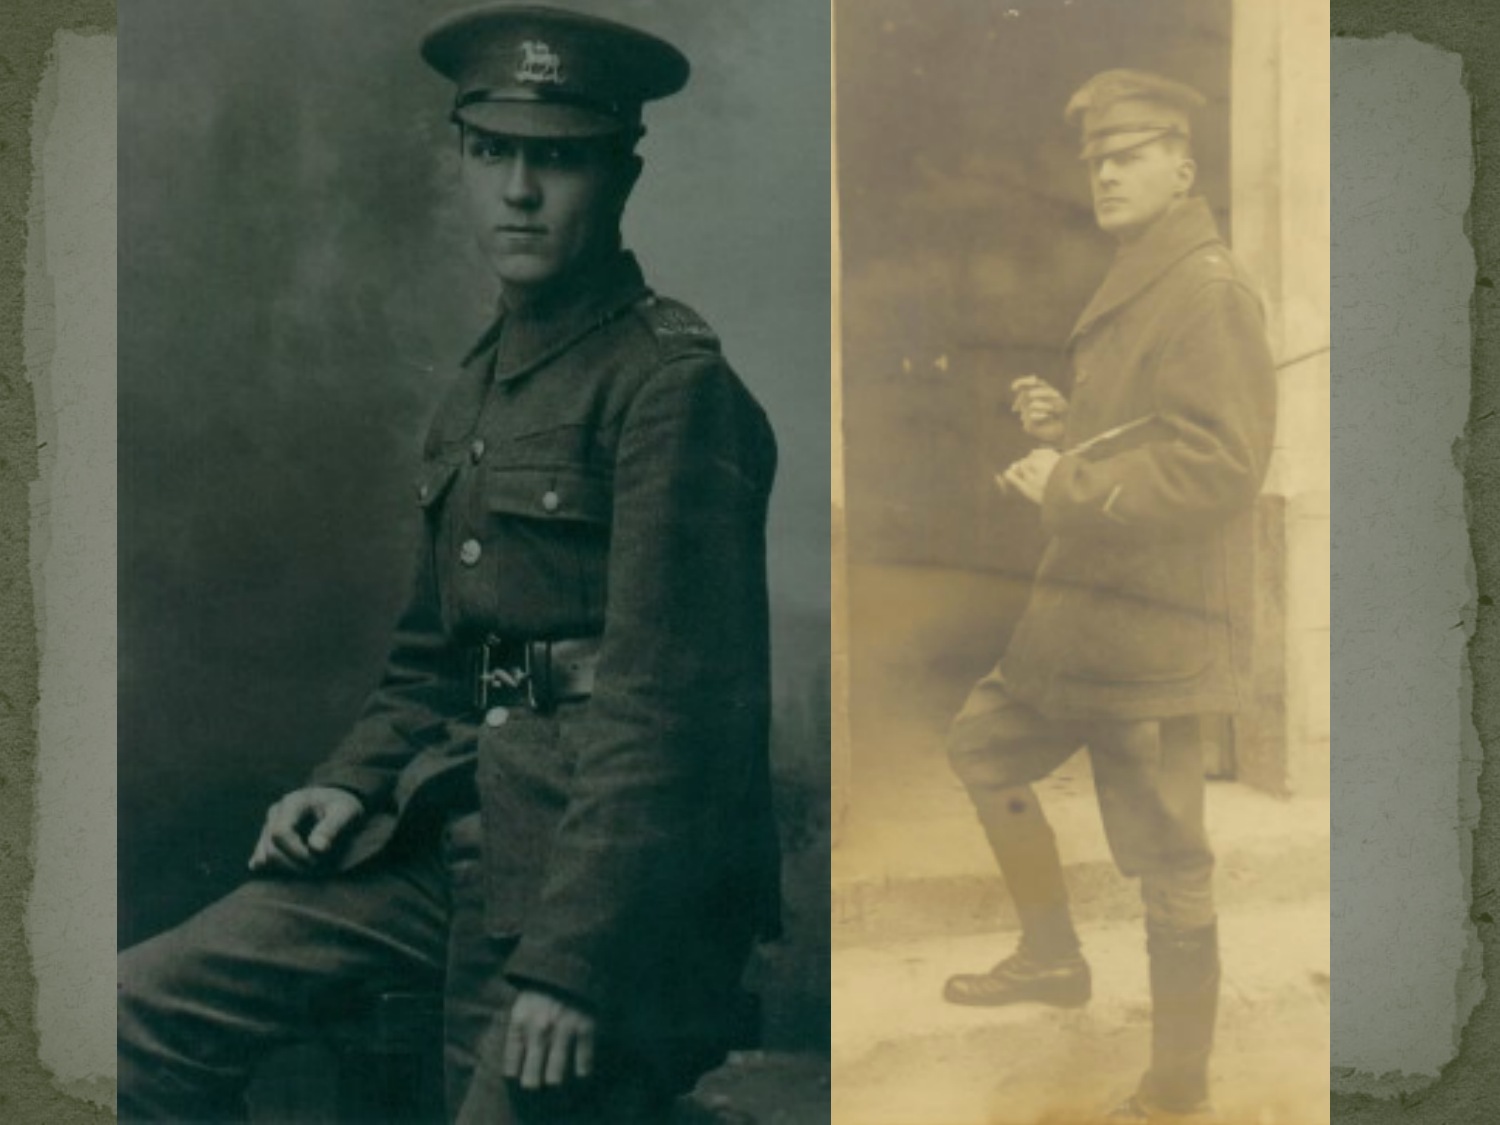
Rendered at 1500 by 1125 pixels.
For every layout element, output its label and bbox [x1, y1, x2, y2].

picture [831, 0, 1331, 1125]
picture [117, 0, 830, 1125]
